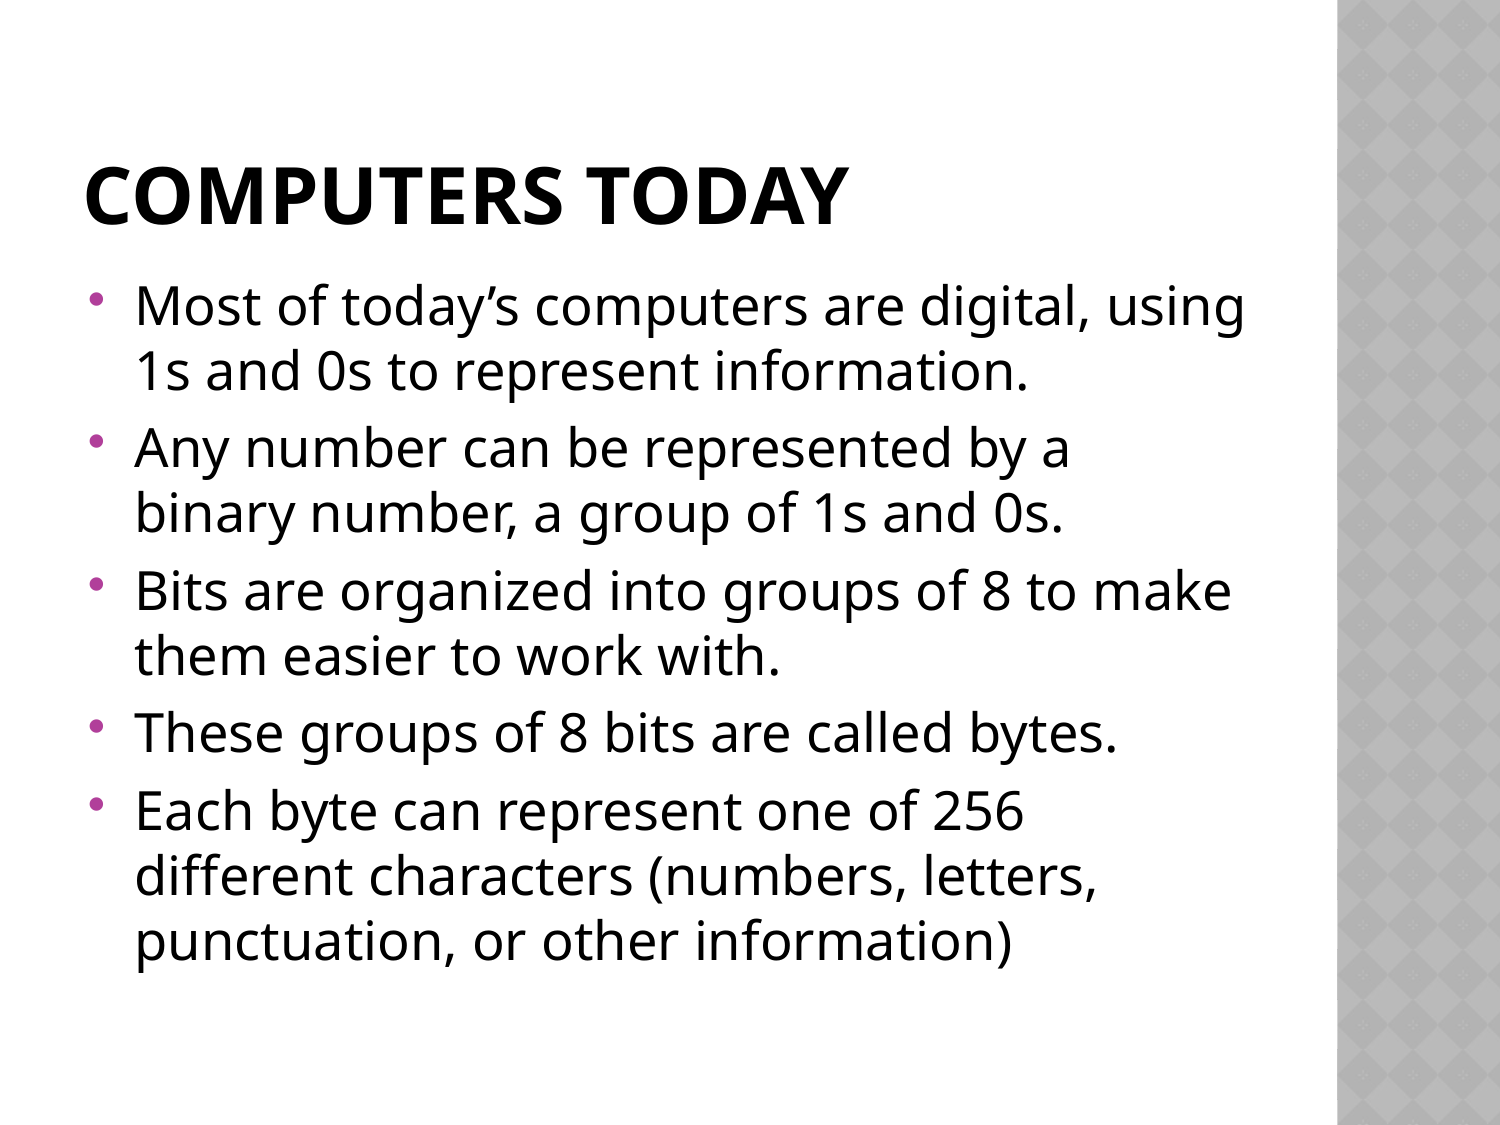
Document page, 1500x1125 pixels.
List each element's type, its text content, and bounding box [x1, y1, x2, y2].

title Computers today [75, 52, 1263, 240]
list Most of today’s computers are digital, using 1s and 0s to represent information. Any number can be represented by a binary number, a group of 1s and 0s. Bits are organized into groups of 8 to make them easier to work with. These groups of 8 bits are called bytes. Each byte can represent one of 256 different characters (numbers, letters, punctuation, or other information) [75, 264, 1263, 1059]
